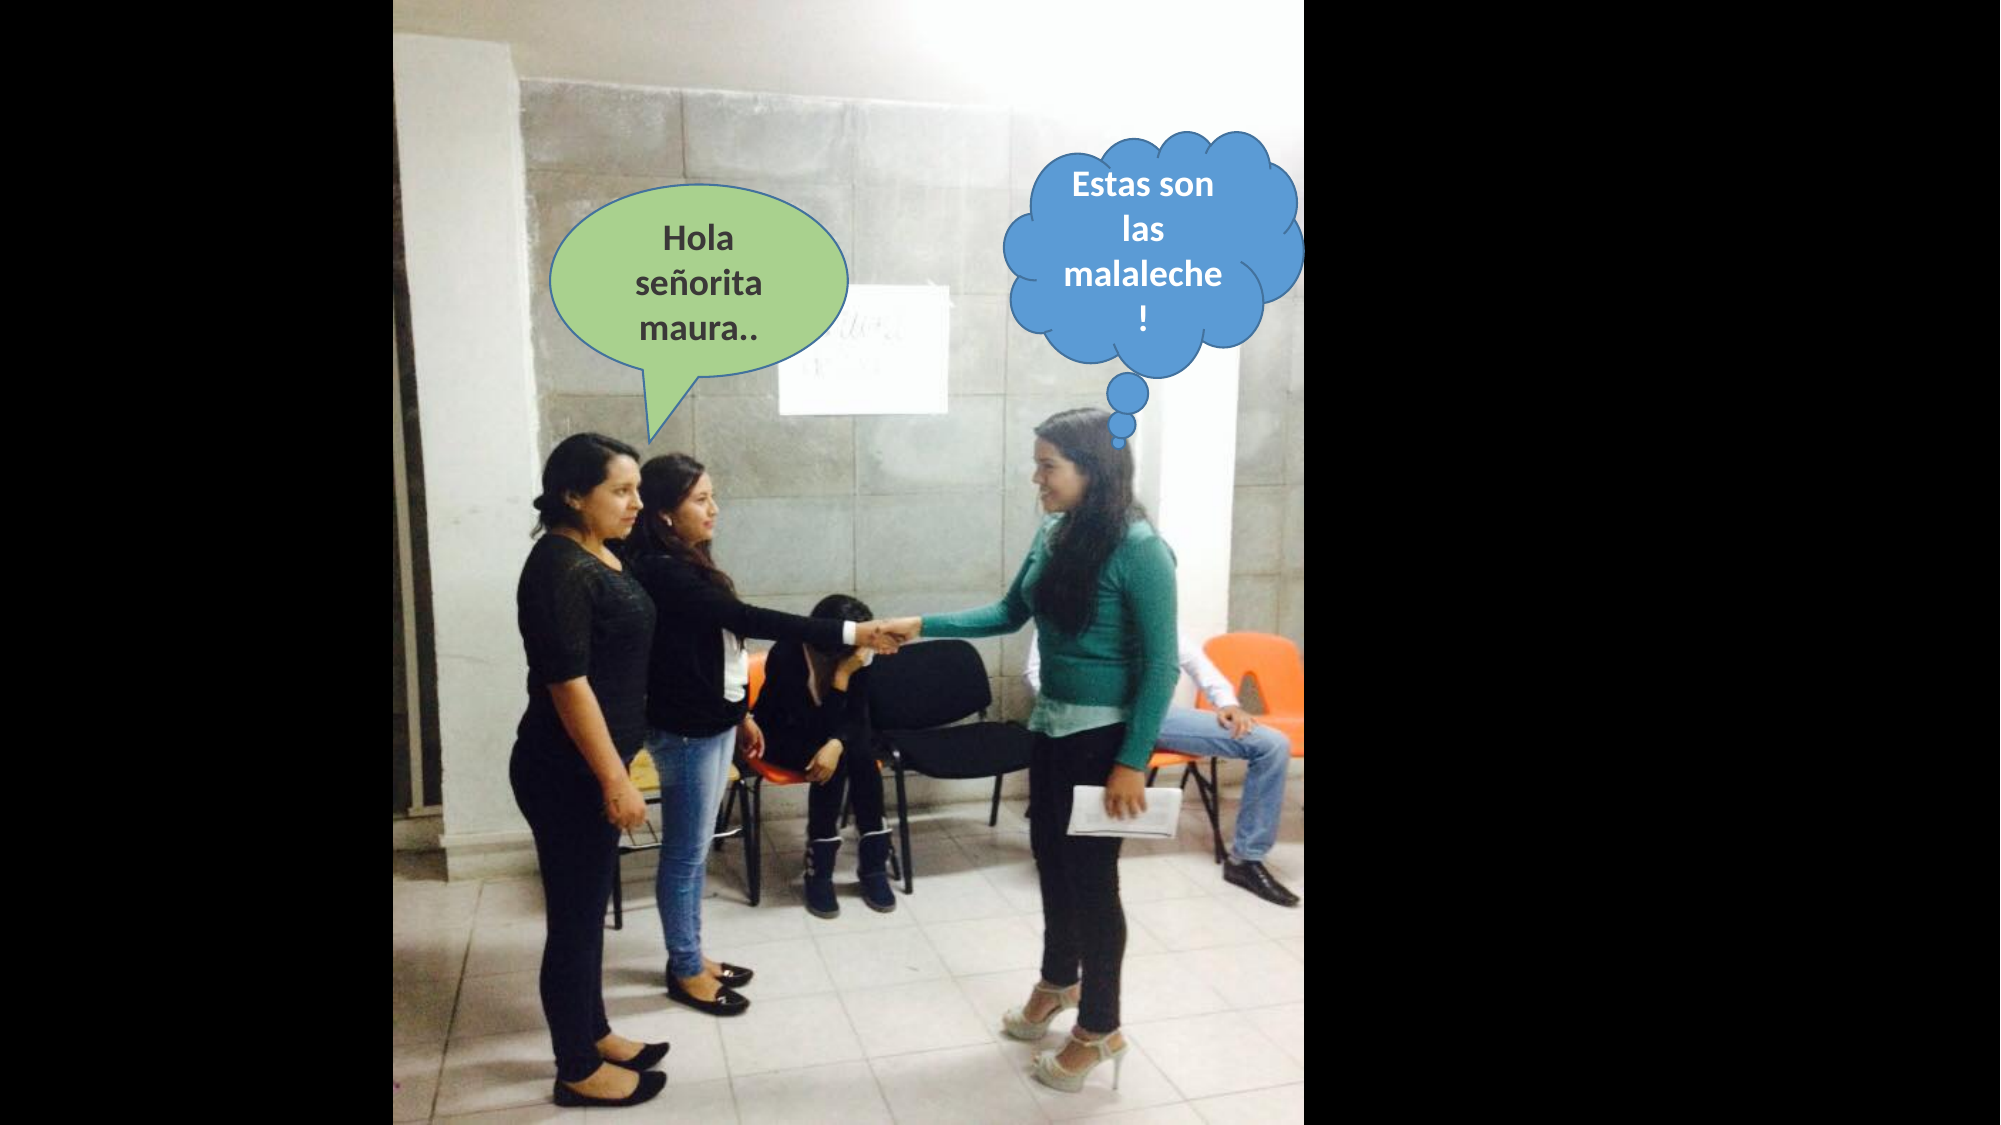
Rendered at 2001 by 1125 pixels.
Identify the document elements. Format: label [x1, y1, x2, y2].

picture [393, 0, 1304, 1125]
